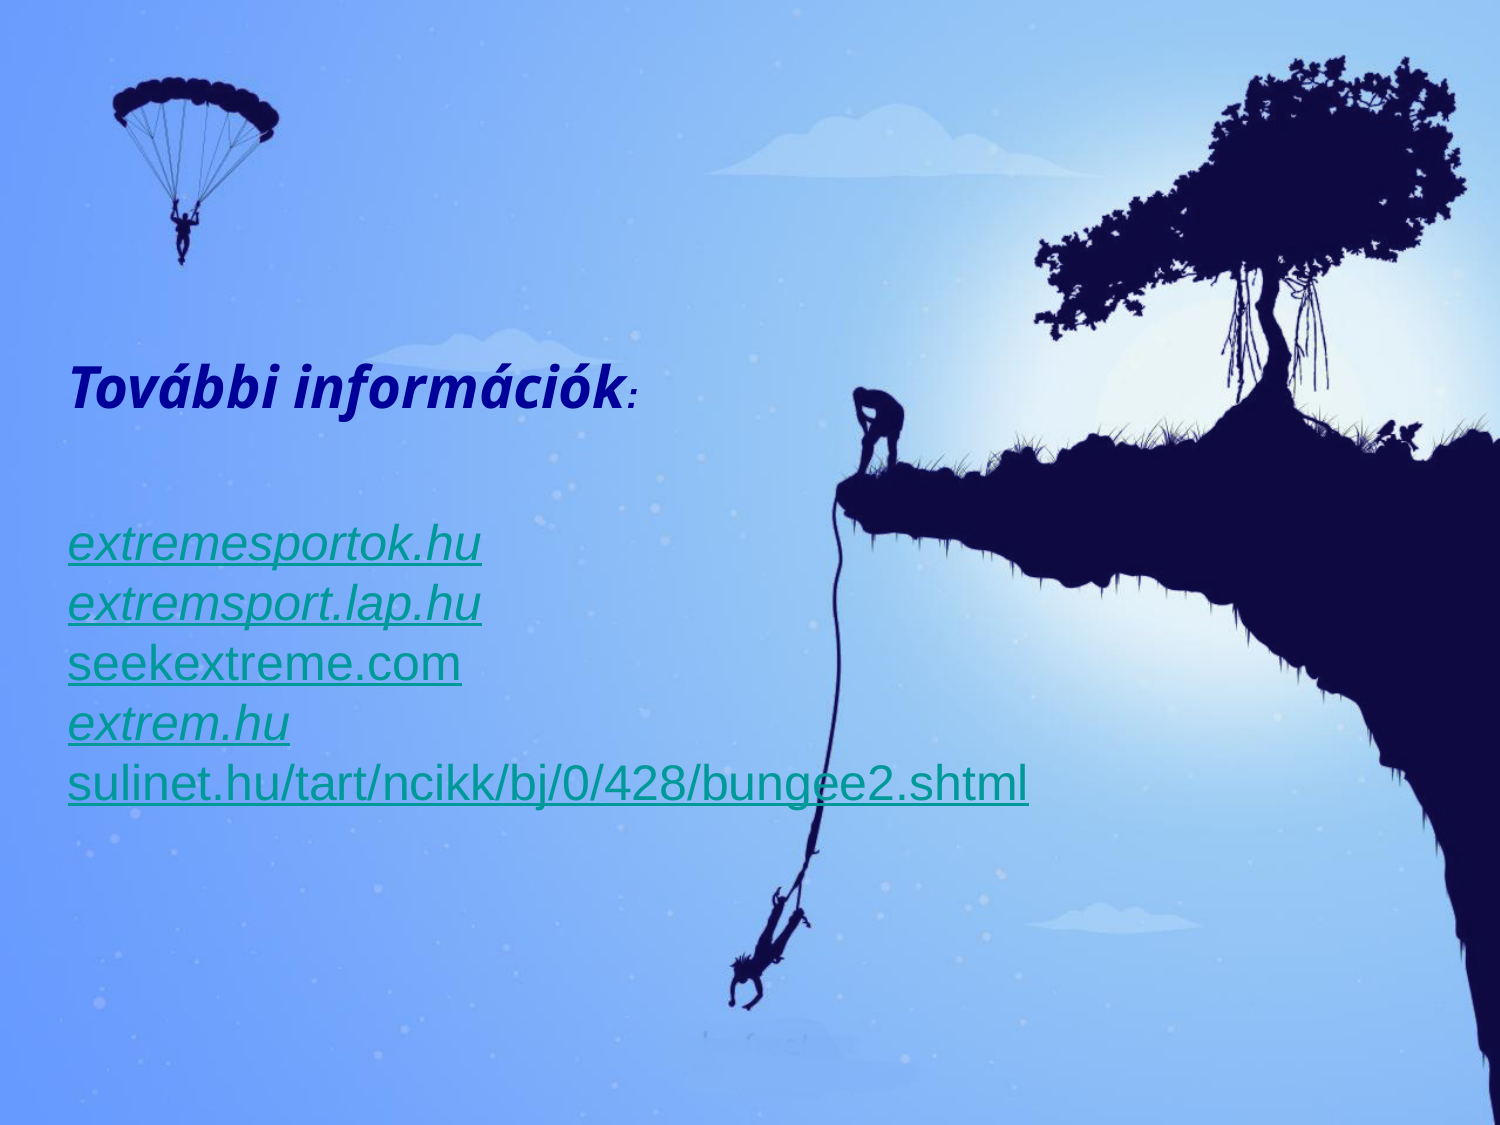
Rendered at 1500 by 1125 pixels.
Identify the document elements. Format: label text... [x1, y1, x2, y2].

text_box További információk: extremesportok.hu extremsport.lap.hu seekextreme.com extrem.hu sulinet.hu/tart/ncikk/bj/0/428/bungee2.shtml [53, 342, 1069, 818]
picture [0, 0, 1500, 1125]
